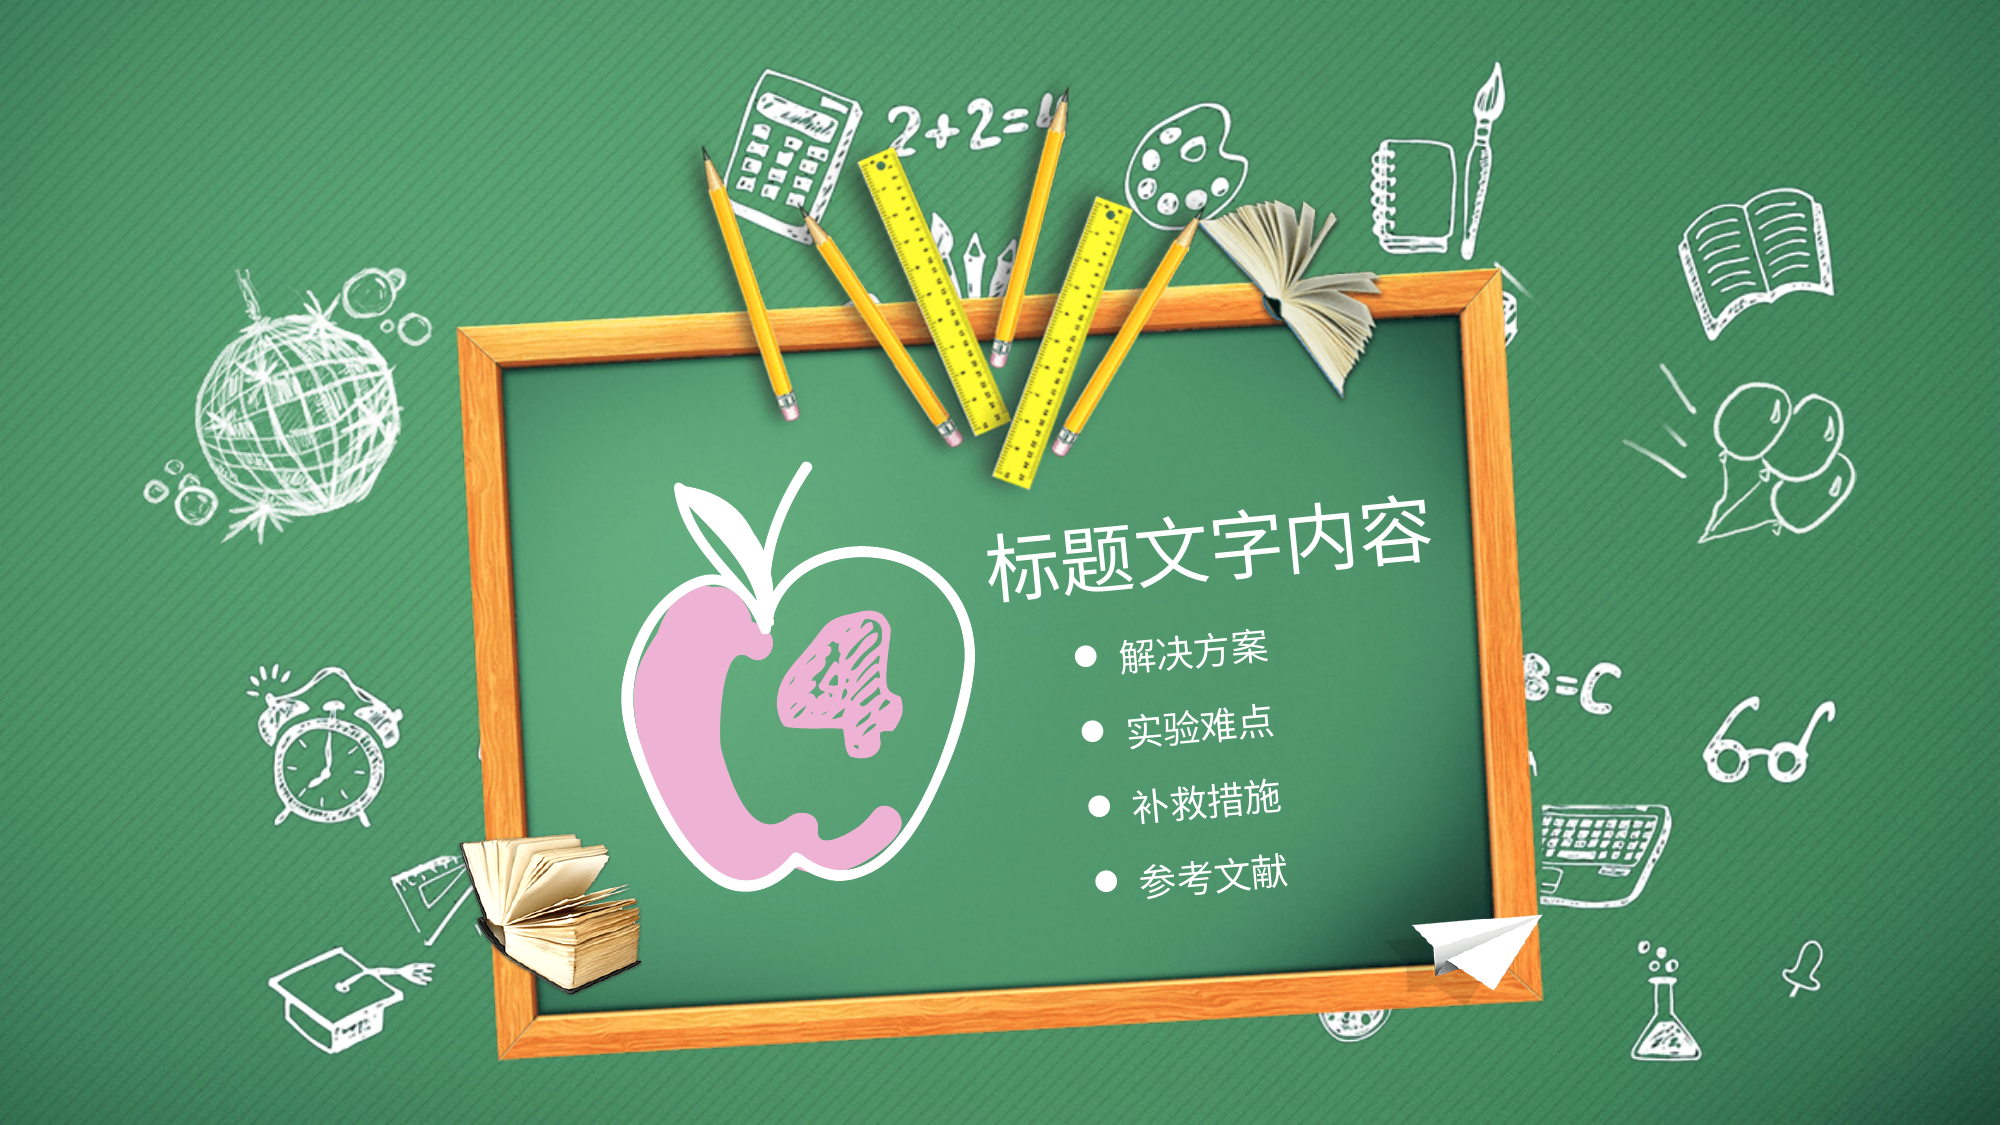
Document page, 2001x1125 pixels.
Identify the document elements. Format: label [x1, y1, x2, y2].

picture [0, 0, 2000, 1125]
text_box [616, 458, 982, 937]
